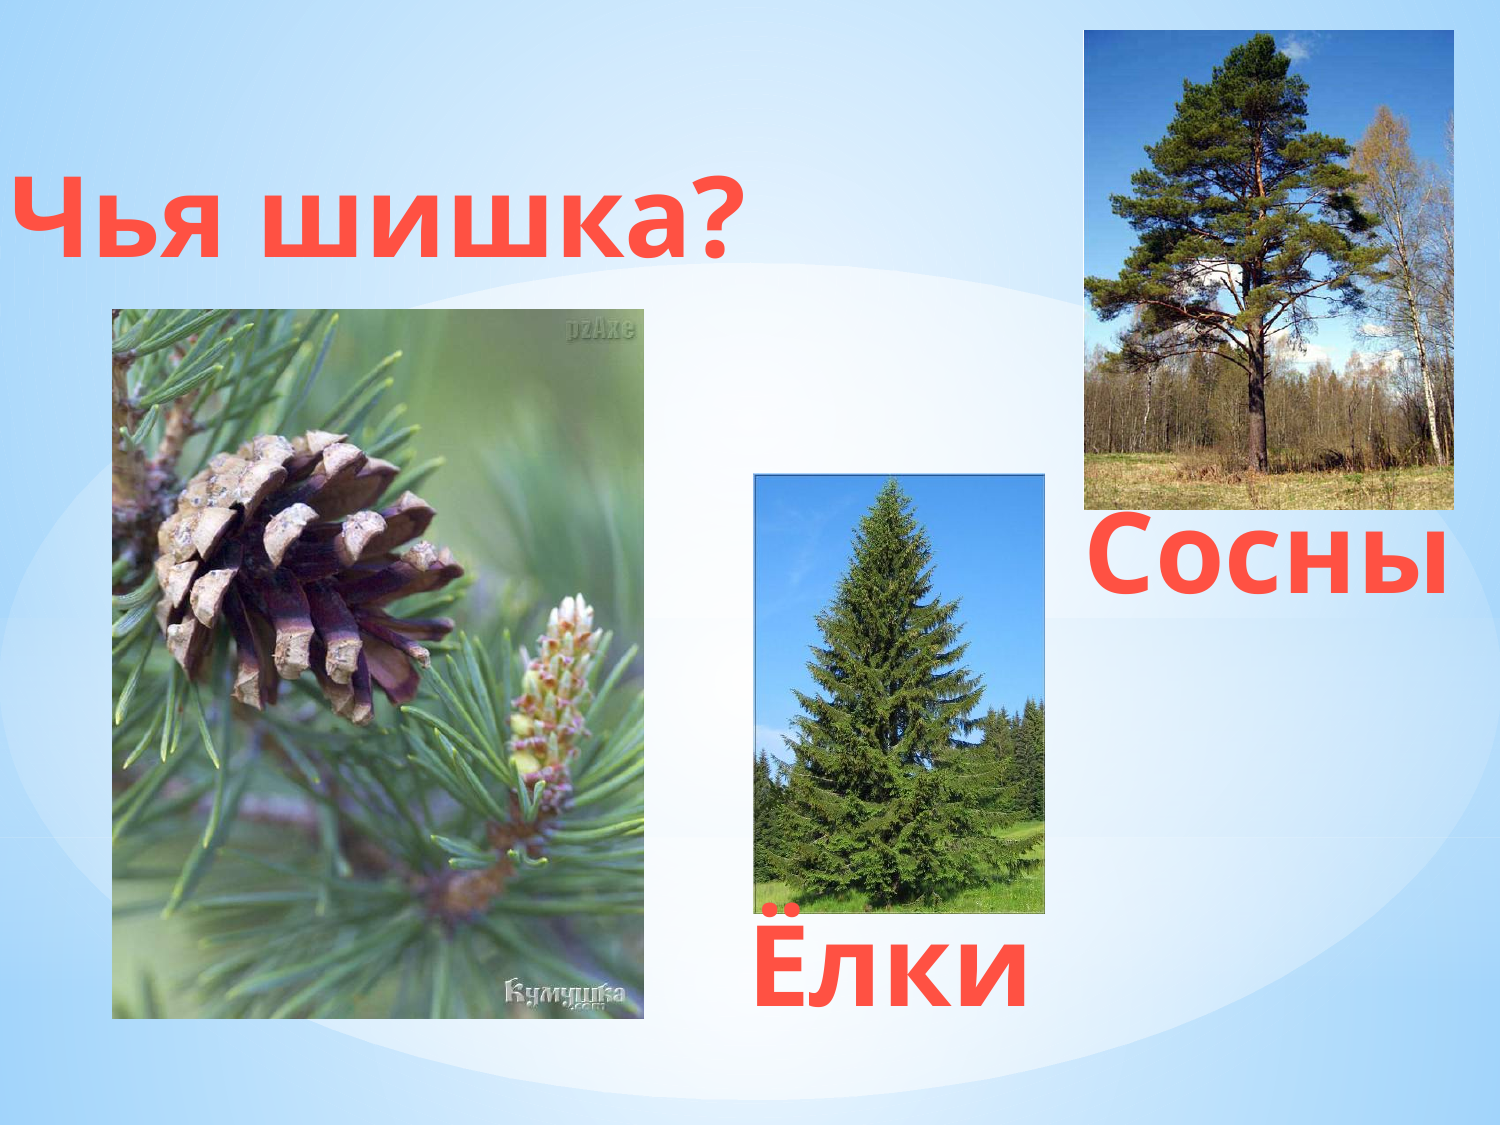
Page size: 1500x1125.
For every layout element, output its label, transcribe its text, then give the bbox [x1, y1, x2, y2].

text_box Чья шишка? [0, 137, 762, 288]
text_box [1080, 30, 1457, 625]
picture [111, 309, 644, 1019]
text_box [712, 473, 1068, 1078]
